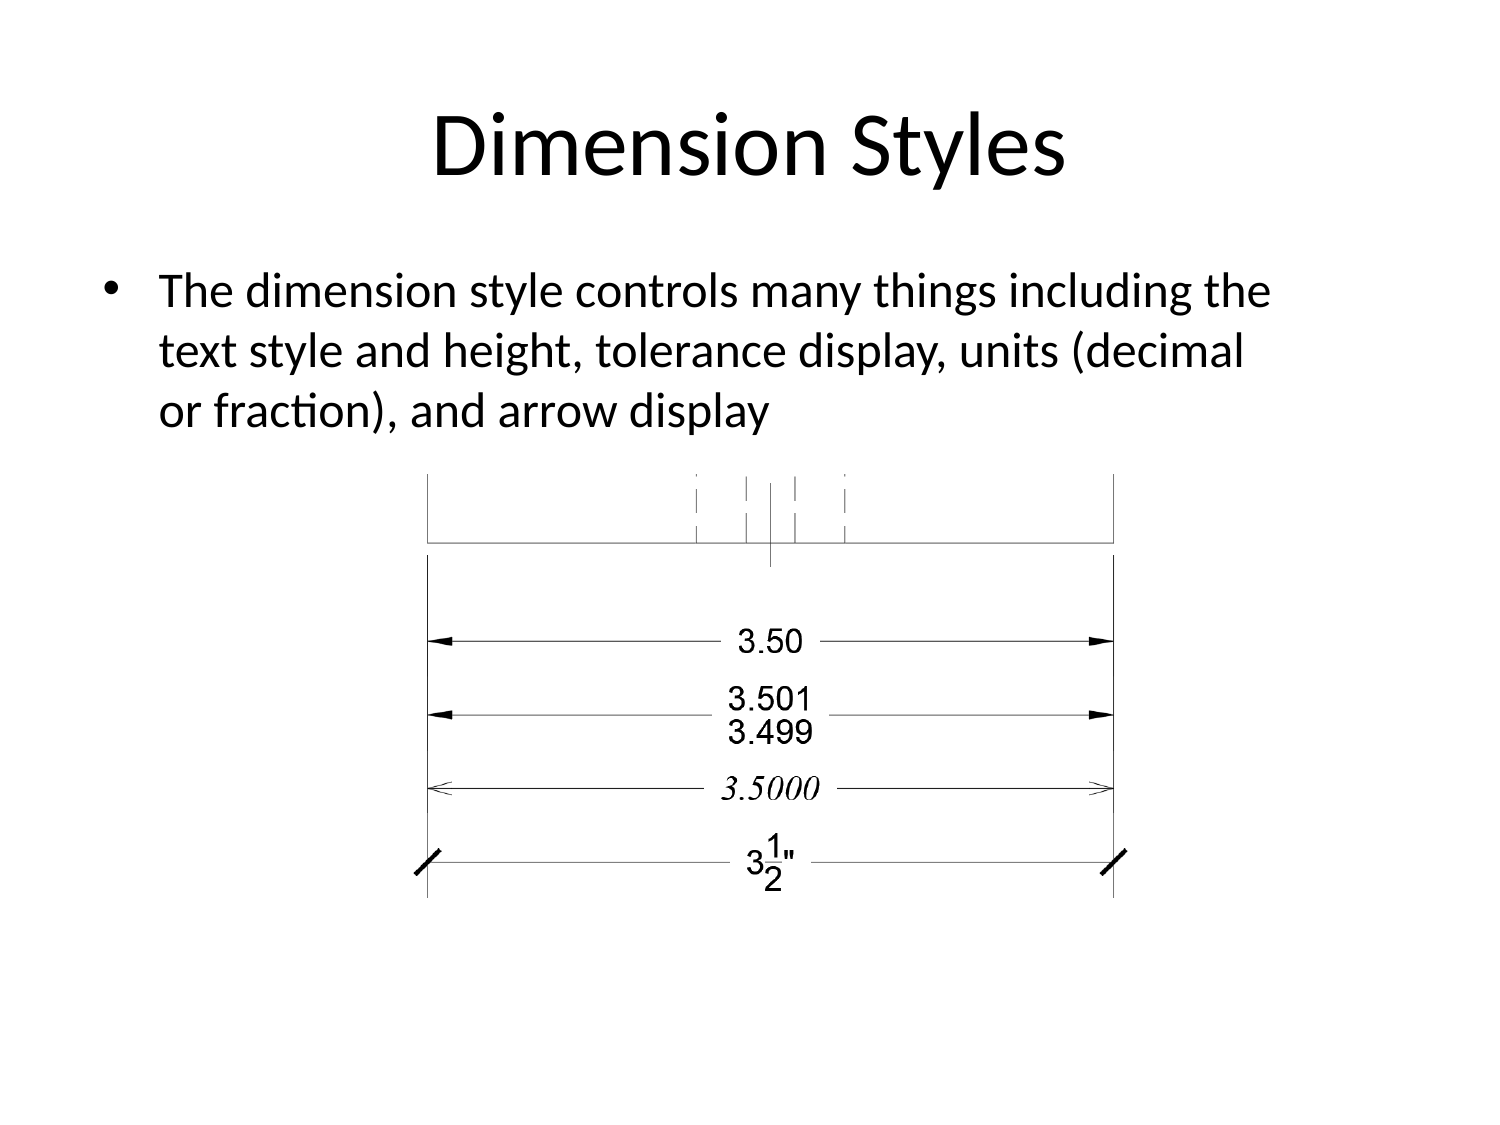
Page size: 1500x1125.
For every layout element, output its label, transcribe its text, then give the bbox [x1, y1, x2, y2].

picture [399, 474, 1147, 913]
list The dimension style controls many things including the text style and height, tolerance display, units (decimal or fraction), and arrow display [87, 249, 1313, 950]
title Dimension Styles [75, 45, 1425, 233]
